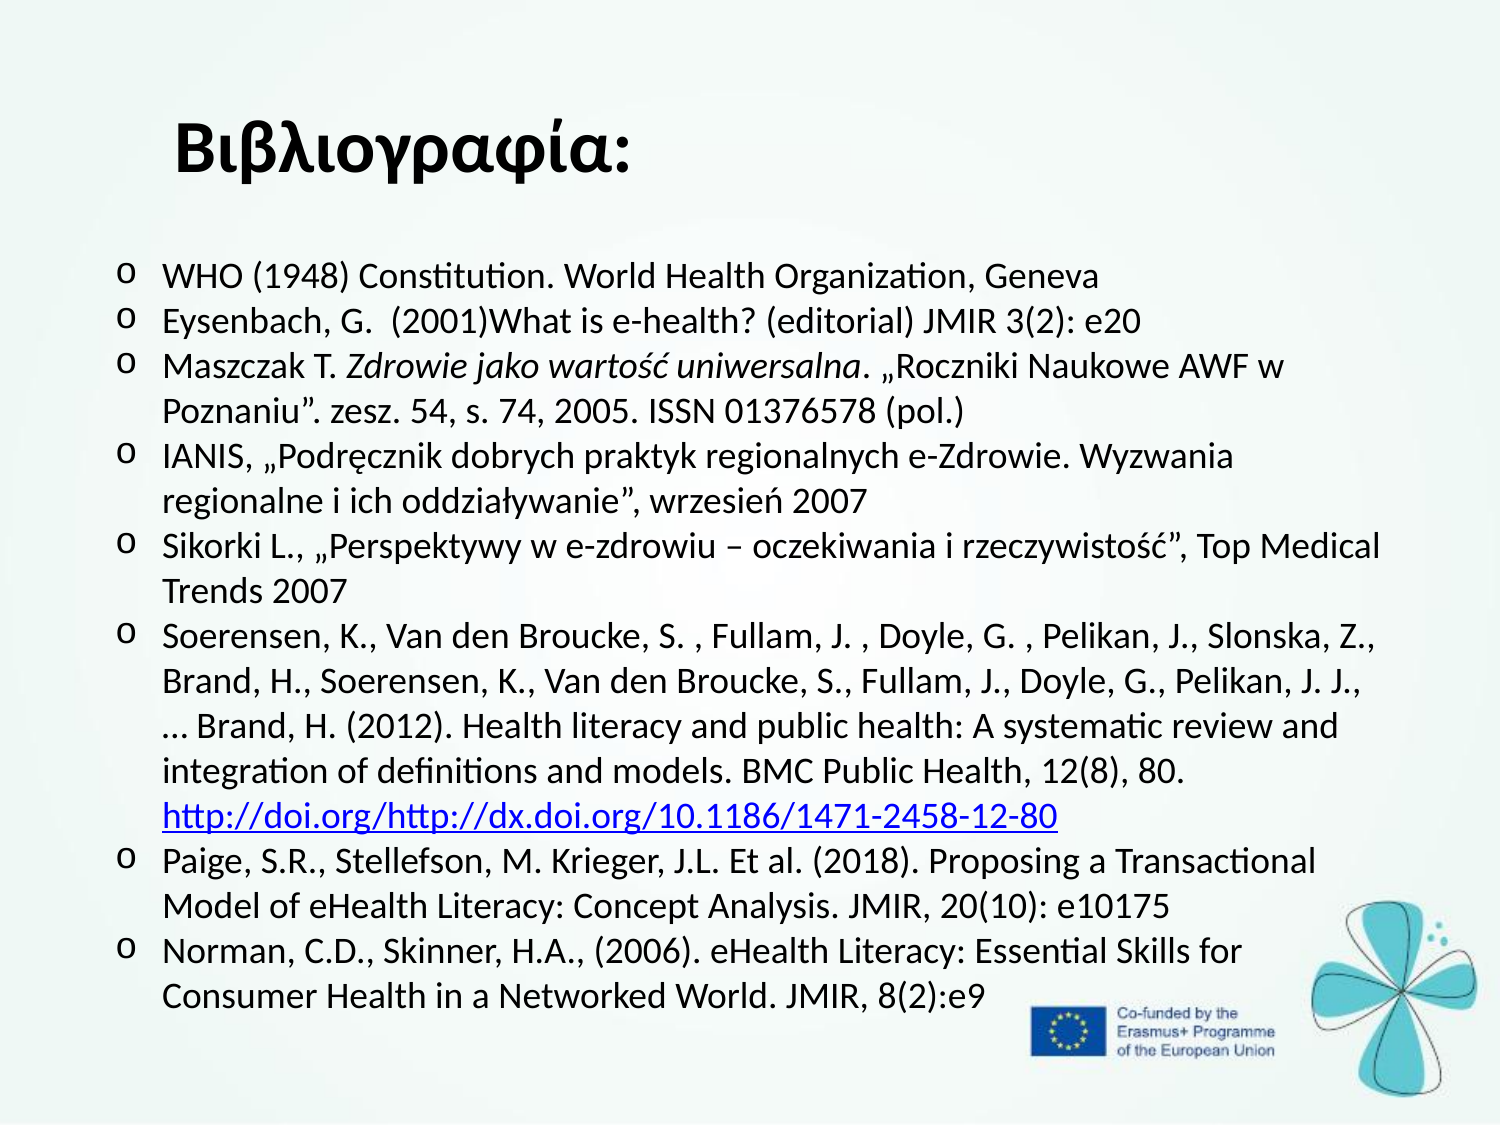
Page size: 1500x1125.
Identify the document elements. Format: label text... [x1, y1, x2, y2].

text_box WHO (1948) Constitution. World Health Organization, Geneva Eysenbach, G. (2001)What is e-health? (editorial) JMIR 3(2): e20 Maszczak T. Zdrowie jako wartość uniwersalna. „Roczniki Naukowe AWF w Poznaniu”. zesz. 54, s. 74, 2005. ISSN 01376578 (pol.) IANIS, „Podręcznik dobrych praktyk regionalnych e-Zdrowie. Wyzwania regionalne i ich oddziaływanie”, wrzesień 2007 Sikorki L., „Perspektywy w e-zdrowiu – oczekiwania i rzeczywistość”, Top Medical Trends 2007 Soerensen, K., Van den Broucke, S. , Fullam, J. , Doyle, G. , Pelikan, J., Slonska, Z., Brand, H., Soerensen, K., Van den Broucke, S., Fullam, J., Doyle, G., Pelikan, J. J., … Brand, H. (2012). Health literacy and public health: A systematic review and integration of definitions and models. BMC Public Health, 12(8), 80. http://doi.org/http://dx.doi.org/10.1186/1471-2458-12-80 Paige, S.R., Stellefson, M. Krieger, J.L. Et al. (2018). Proposing a Transactional Model of eHealth Literacy: Concept Analysis. JMIR, 20(10): e10175 Norman, C.D., Skinner, H.A., (2006). eHealth Literacy: Essential Skills for Consumer Health in a Networked World. JMIR, 8(2):e9 [100, 243, 1400, 1069]
text_box Βιβλιογραφία: [159, 89, 1164, 195]
picture [0, 0, 1500, 1125]
